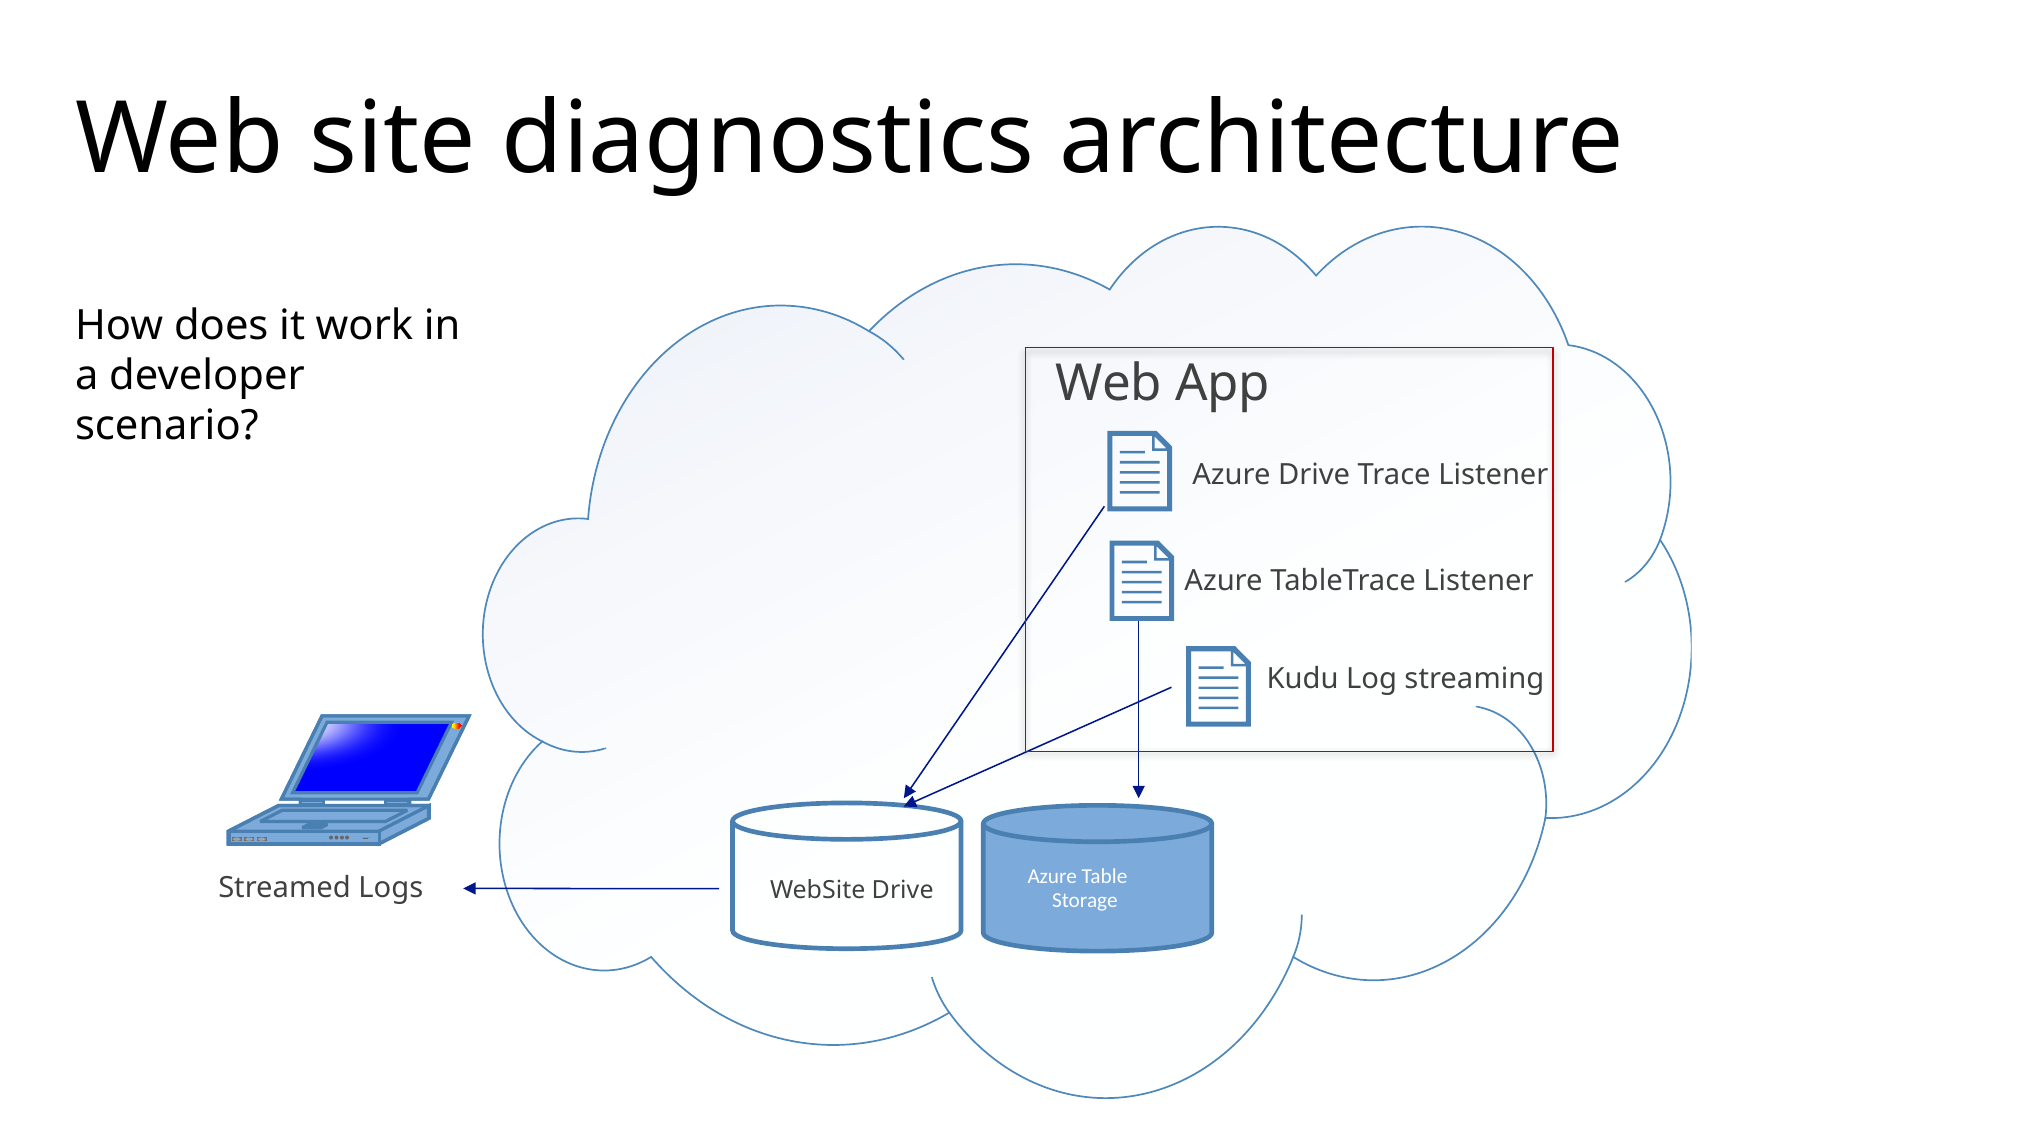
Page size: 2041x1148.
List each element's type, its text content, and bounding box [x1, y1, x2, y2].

picture [222, 711, 472, 848]
text_box Streamed Logs [203, 861, 439, 911]
picture [479, 223, 1692, 1099]
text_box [903, 506, 1105, 686]
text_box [903, 686, 1172, 807]
list How does it work in a developer scenario? [45, 273, 474, 1099]
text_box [728, 798, 1217, 954]
title Web site diagnostics architecture [45, 48, 1996, 199]
